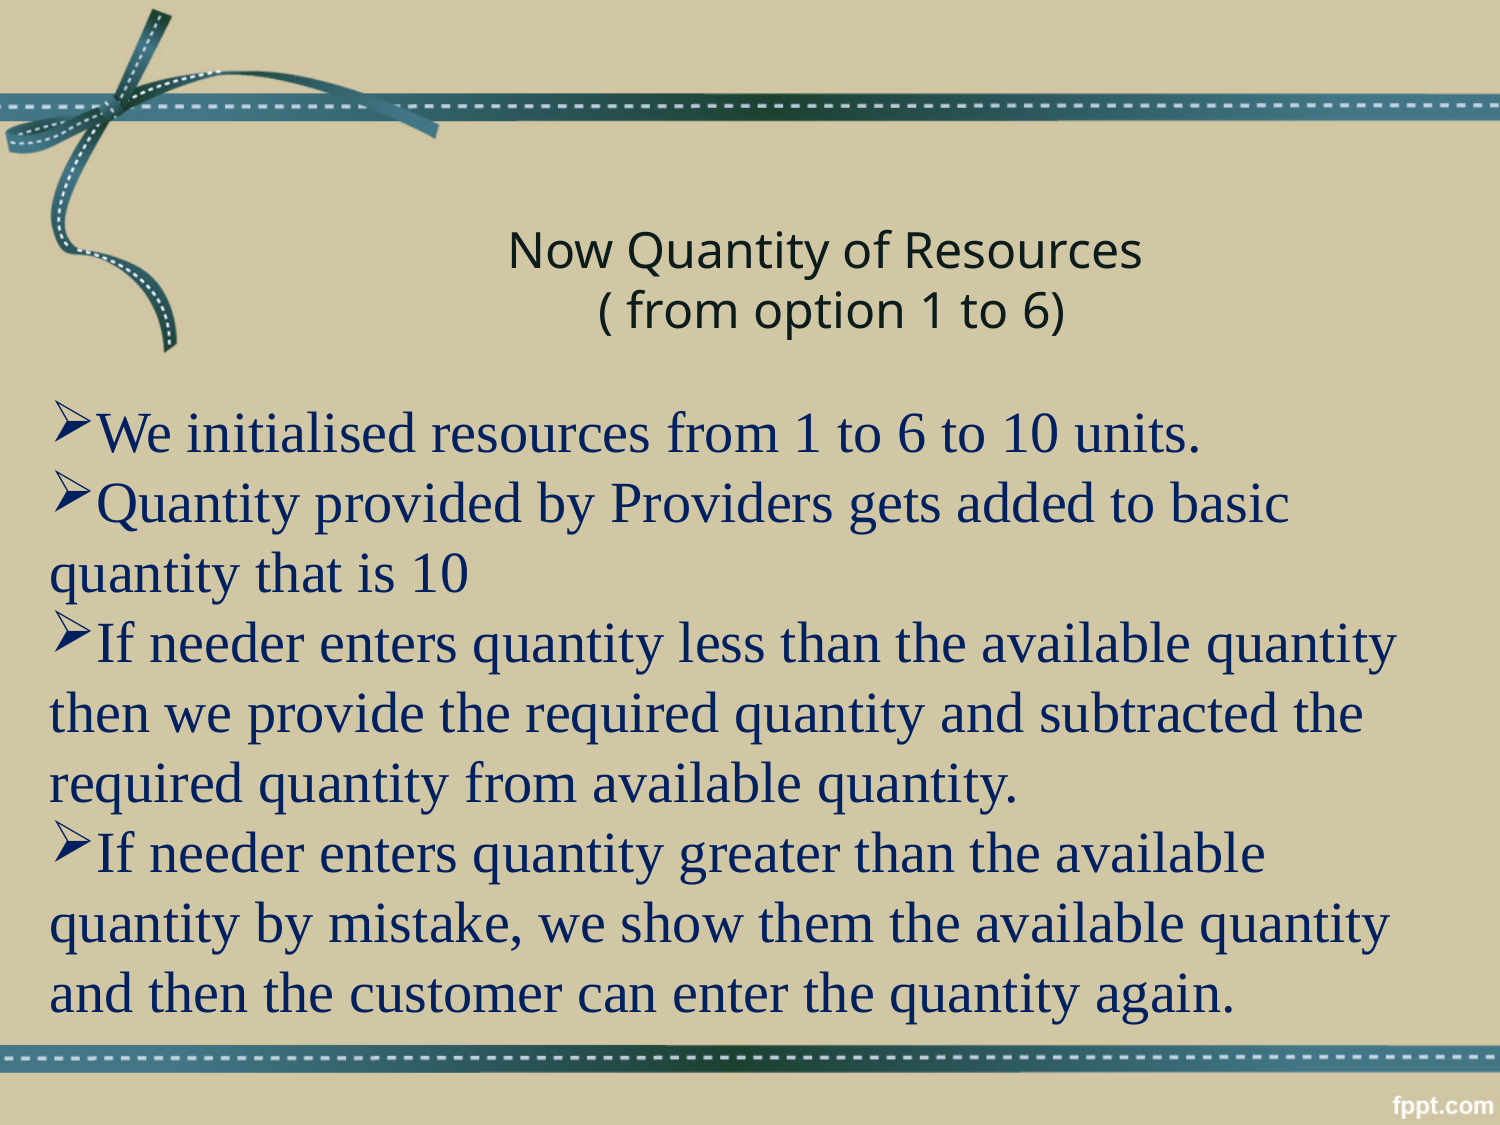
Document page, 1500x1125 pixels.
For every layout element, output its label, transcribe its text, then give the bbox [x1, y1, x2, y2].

text_box We initialised resources from 1 to 6 to 10 units. Quantity provided by Providers gets added to basic quantity that is 10 If needer enters quantity less than the available quantity then we provide the required quantity and subtracted the required quantity from available quantity. If needer enters quantity greater than the available quantity by mistake, we show them the available quantity and then the customer can enter the quantity again. [35, 386, 1465, 1032]
text_box Now Quantity of Resources ( from option 1 to 6) [257, 210, 1407, 346]
picture [0, 0, 1500, 1125]
